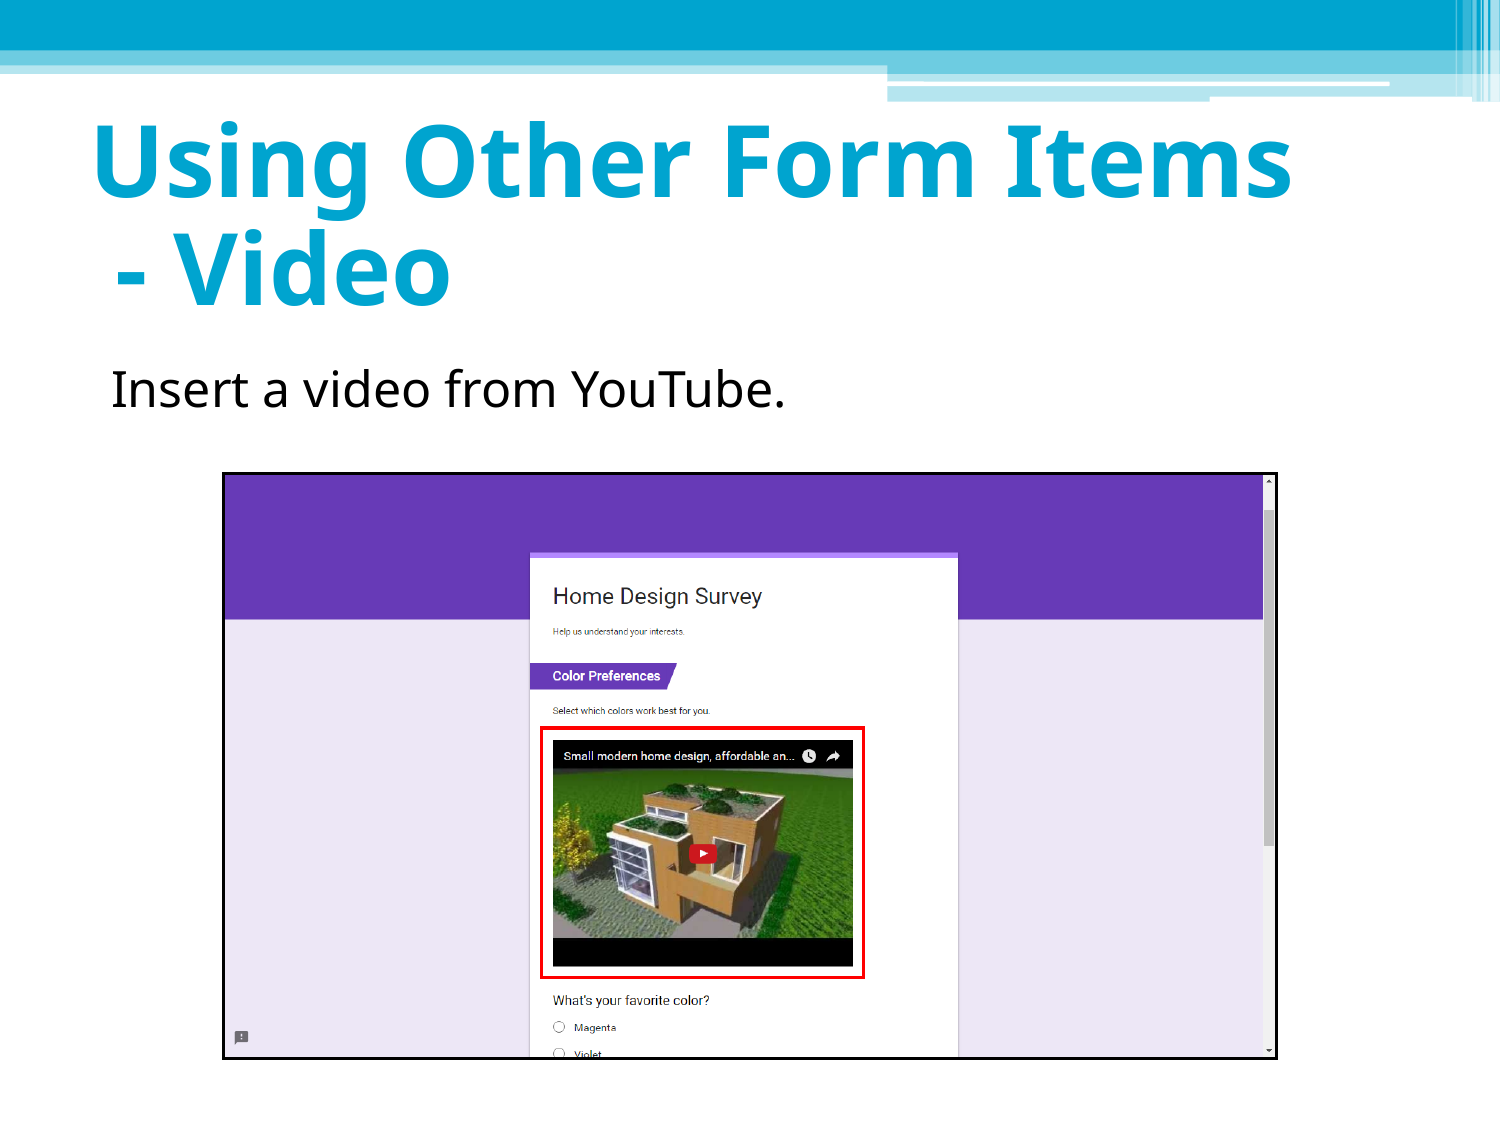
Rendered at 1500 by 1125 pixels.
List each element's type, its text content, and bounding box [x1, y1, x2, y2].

title Using Other Form Items - Video [75, 75, 1500, 360]
list Insert a video from YouTube. [75, 360, 1418, 575]
picture [224, 474, 1275, 1057]
